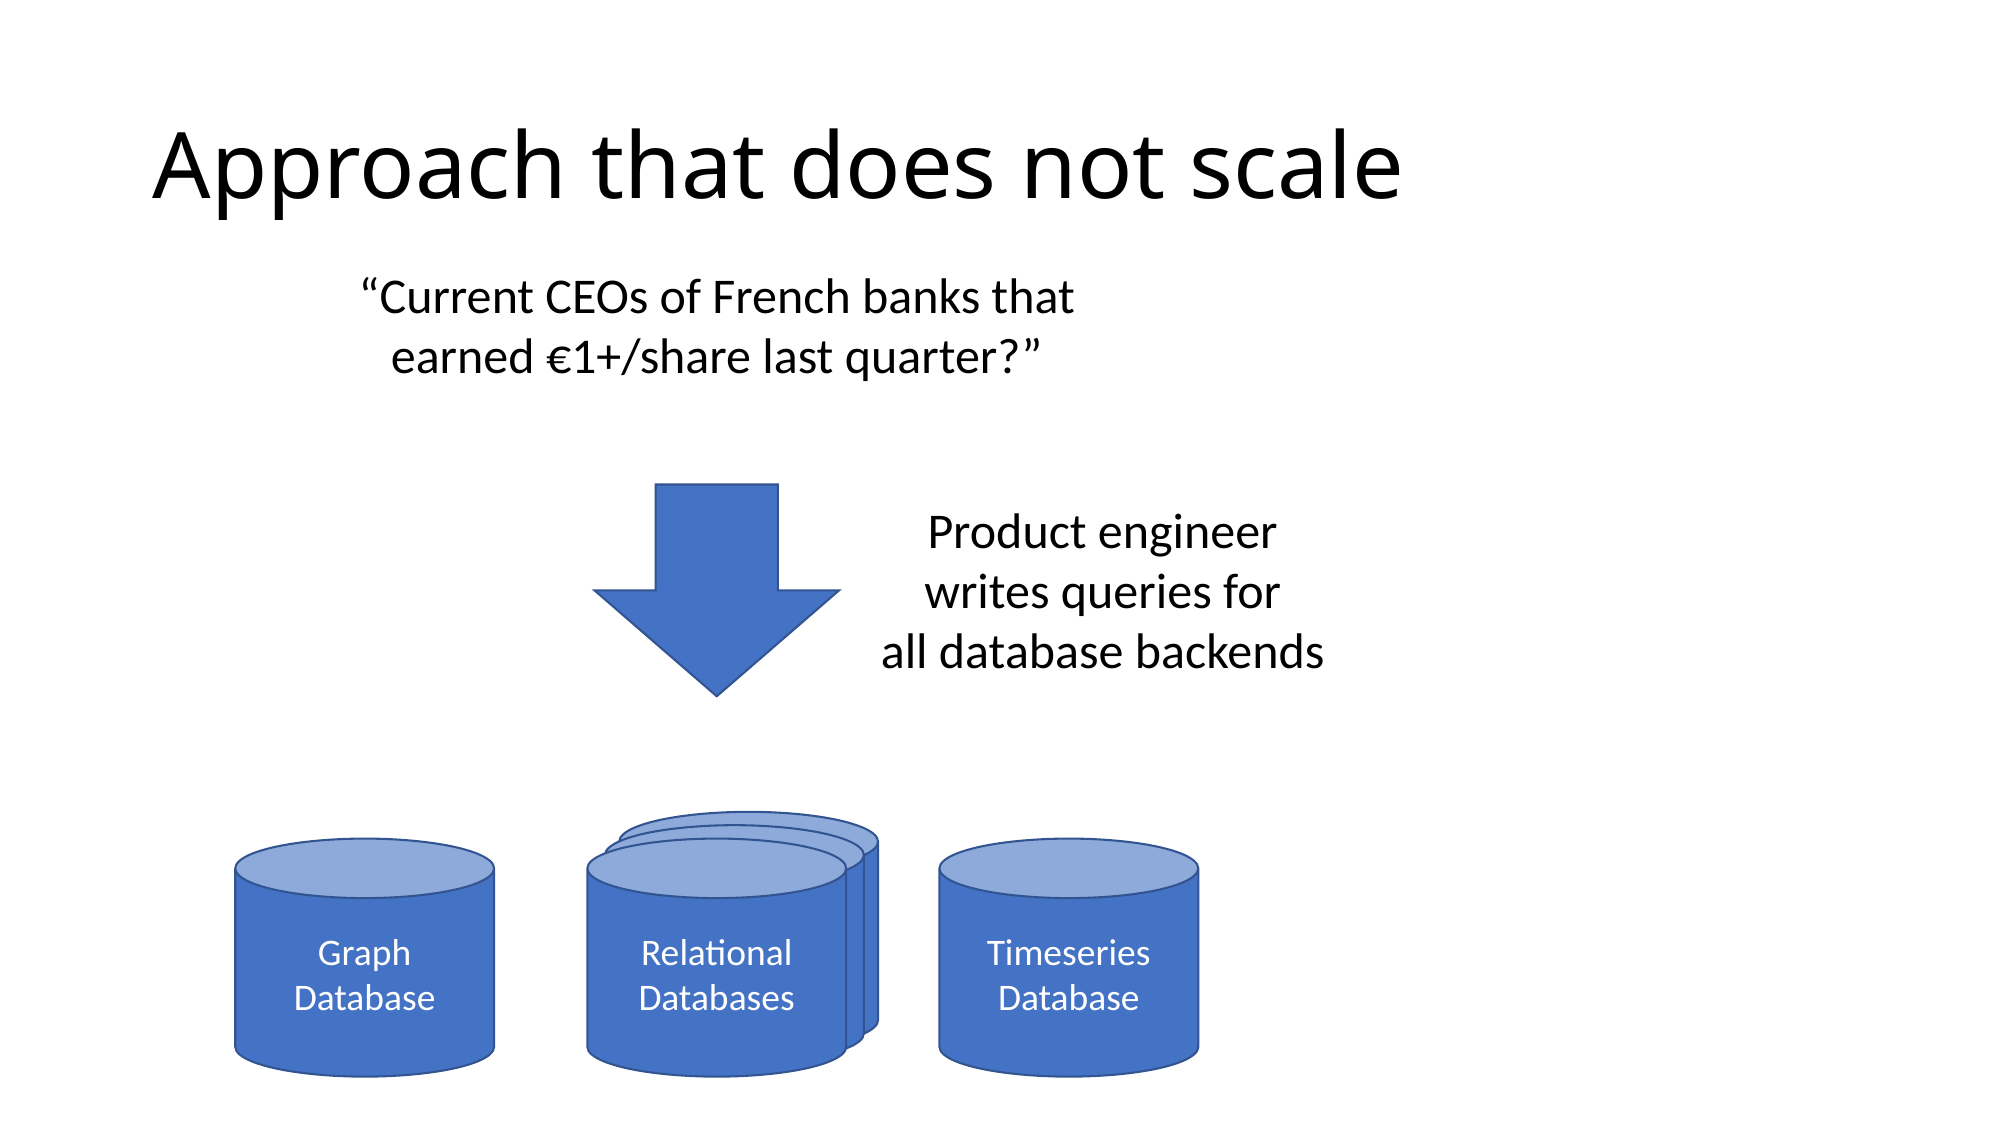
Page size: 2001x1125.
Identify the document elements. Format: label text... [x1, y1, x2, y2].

title Approach that does not scale [137, 59, 1863, 278]
text_box Product engineer writes queries for all database backends [866, 491, 1340, 687]
list “Current CEOs of French banks that earned €1+/share last quarter?” [248, 255, 1186, 395]
text_box [591, 483, 842, 698]
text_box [235, 811, 1199, 1077]
